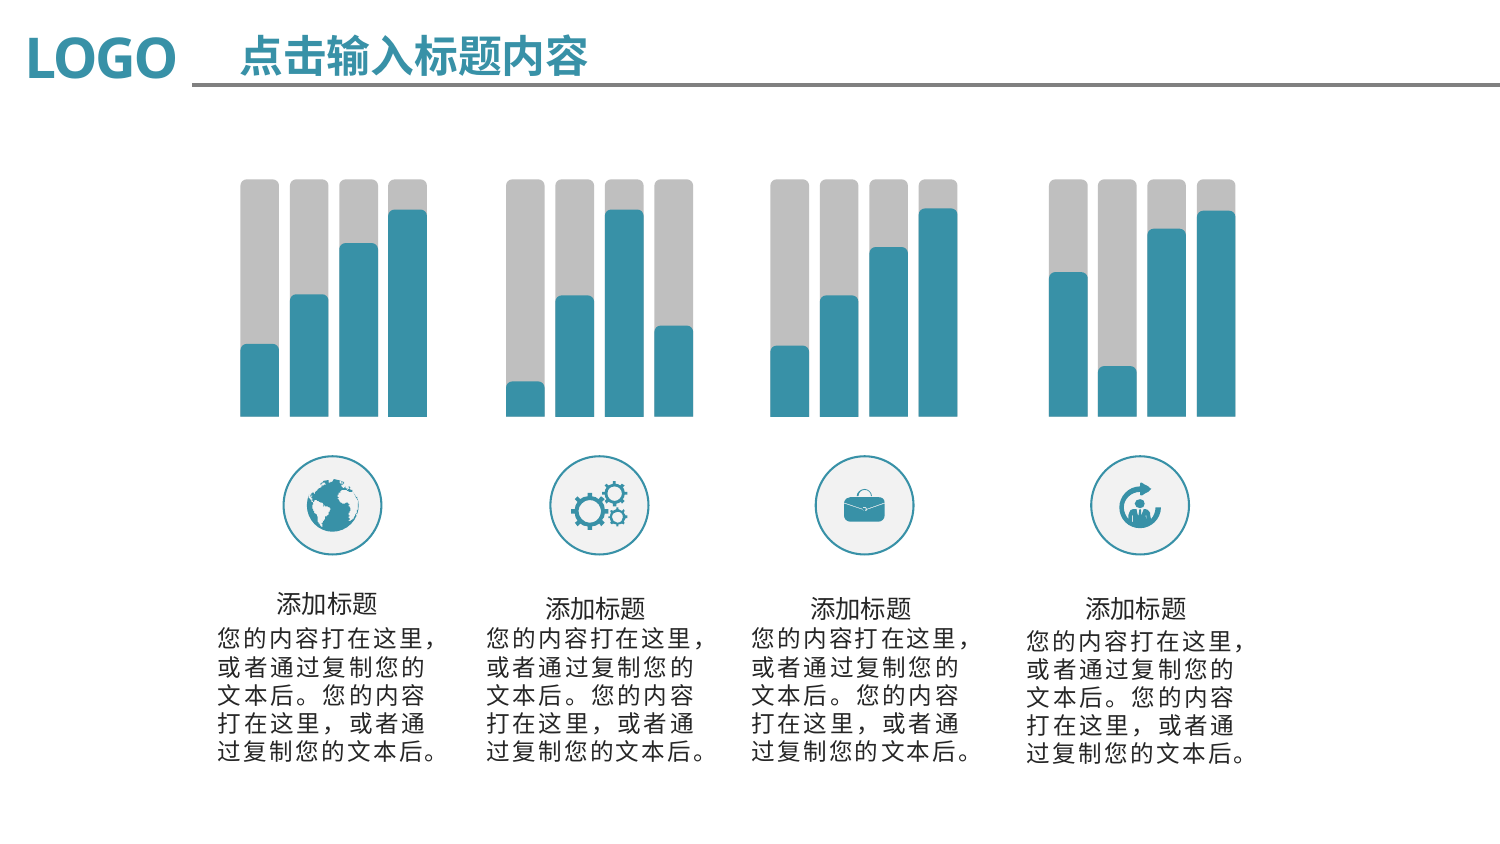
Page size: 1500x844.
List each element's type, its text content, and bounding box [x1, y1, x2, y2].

text_box [240, 179, 279, 347]
text_box 您的内容打在这里，或者通过复制您的文本后。您的内容打在这里，或者通过复制您的文本后。 [1014, 620, 1246, 774]
text_box 添加标题 [1073, 573, 1306, 626]
text_box [815, 456, 914, 555]
text_box [819, 179, 859, 300]
text_box [283, 456, 382, 555]
text_box 您的内容打在这里，或者通过复制您的文本后。您的内容打在这里，或者通过复制您的文本后。 [739, 618, 971, 771]
text_box [550, 456, 649, 555]
text_box [844, 488, 885, 522]
text_box [506, 179, 545, 385]
text_box [1147, 228, 1186, 417]
text_box [869, 247, 908, 417]
text_box [289, 179, 329, 300]
text_box [1097, 366, 1137, 417]
text_box [506, 381, 545, 417]
text_box [1196, 179, 1236, 216]
text_box [1048, 272, 1088, 417]
text_box [1048, 179, 1088, 278]
text_box [1147, 179, 1186, 232]
text_box [604, 209, 644, 417]
text_box [770, 179, 810, 351]
text_box [918, 179, 958, 213]
text_box [1097, 179, 1137, 371]
text_box 添加标题 [264, 568, 497, 621]
text_box [388, 209, 427, 417]
text_box [571, 481, 628, 530]
text_box [770, 345, 810, 417]
text_box [388, 179, 427, 212]
text_box [1196, 210, 1236, 417]
text_box [869, 179, 908, 250]
text_box 添加标题 [533, 573, 765, 626]
text_box [918, 208, 958, 417]
text_box [339, 179, 379, 249]
text_box [555, 295, 595, 417]
text_box [819, 295, 859, 417]
text_box 点击输入标题内容 [212, 21, 617, 89]
text_box [339, 243, 379, 417]
text_box 添加标题 [798, 573, 1030, 626]
text_box 您的内容打在这里，或者通过复制您的文本后。您的内容打在这里，或者通过复制您的文本后。 [474, 618, 706, 771]
text_box [555, 179, 595, 301]
text_box [289, 294, 329, 417]
text_box [240, 343, 279, 417]
text_box [306, 479, 359, 532]
text_box [654, 325, 694, 417]
text_box [604, 179, 644, 215]
text_box 您的内容打在这里，或者通过复制您的文本后。您的内容打在这里，或者通过复制您的文本后。 [205, 618, 437, 771]
text_box [654, 179, 694, 331]
text_box [1119, 482, 1161, 529]
text_box [1091, 456, 1190, 555]
